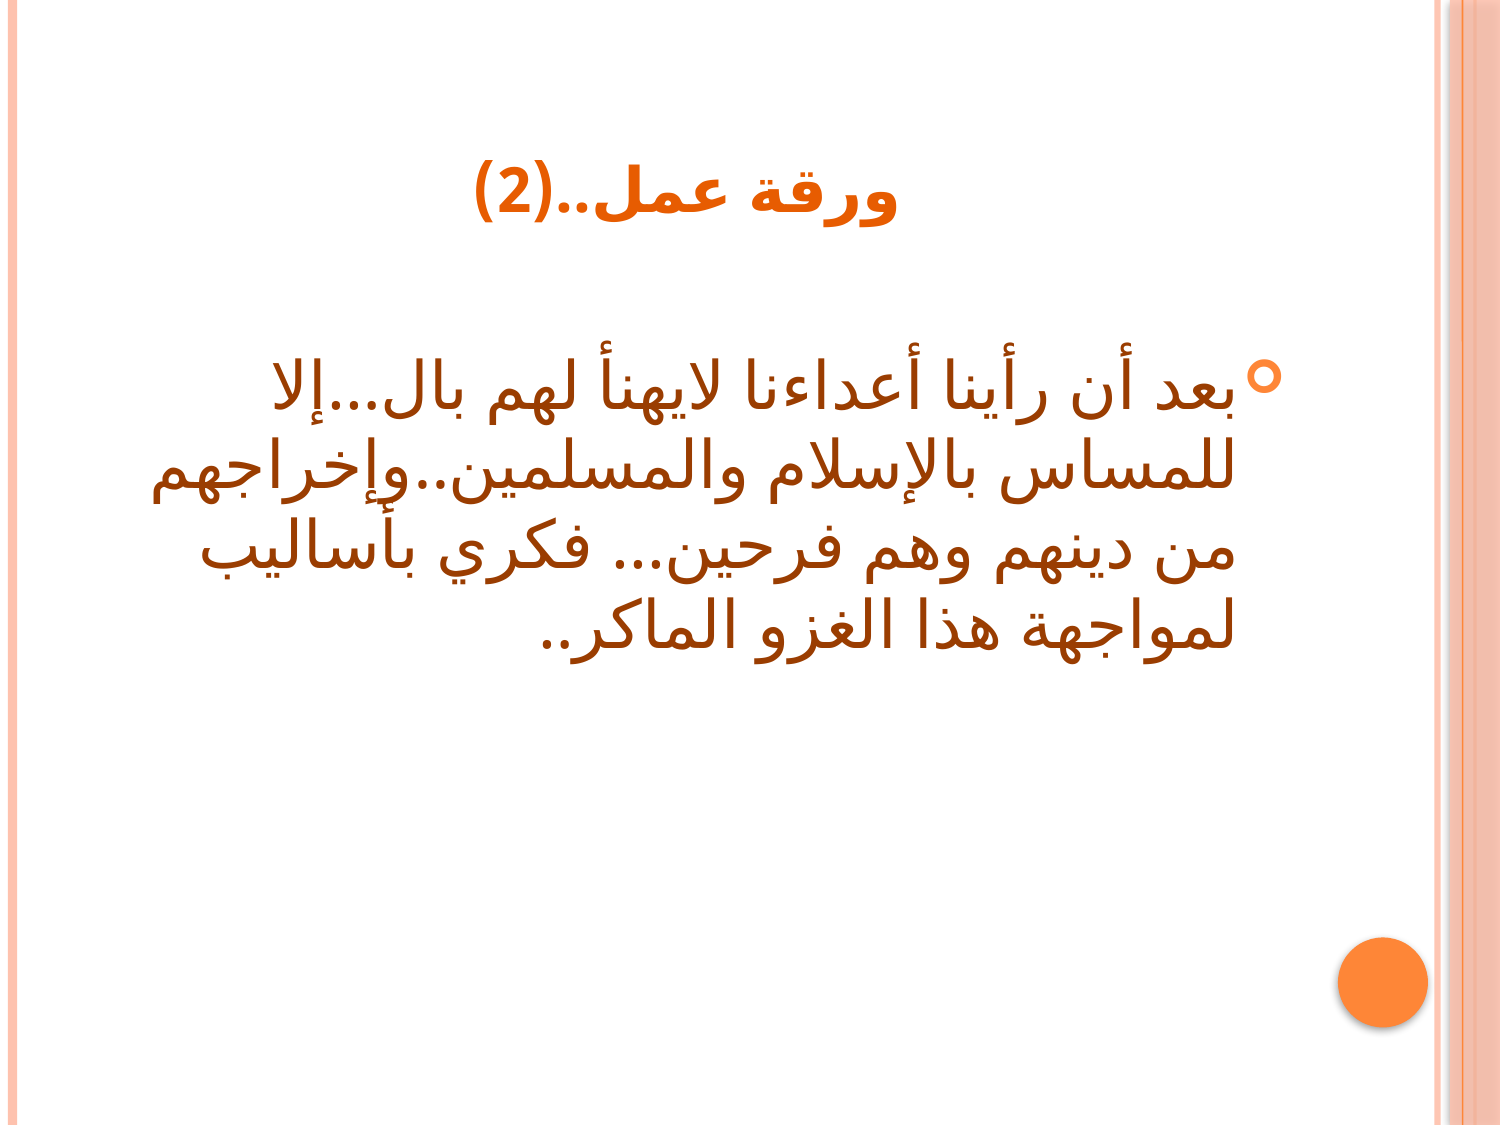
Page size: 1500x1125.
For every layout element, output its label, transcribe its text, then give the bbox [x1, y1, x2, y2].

title ورقة عمل..(2) [75, 45, 1300, 233]
list بعد أن رأينا أعداءنا لايهنأ لهم بال...إلا للمساس بالإسلام والمسلمين..وإخراجهم من دينهم وهم فرحين... فكري بأساليب لمواجهة هذا الغزو الماكر.. [75, 262, 1300, 1062]
